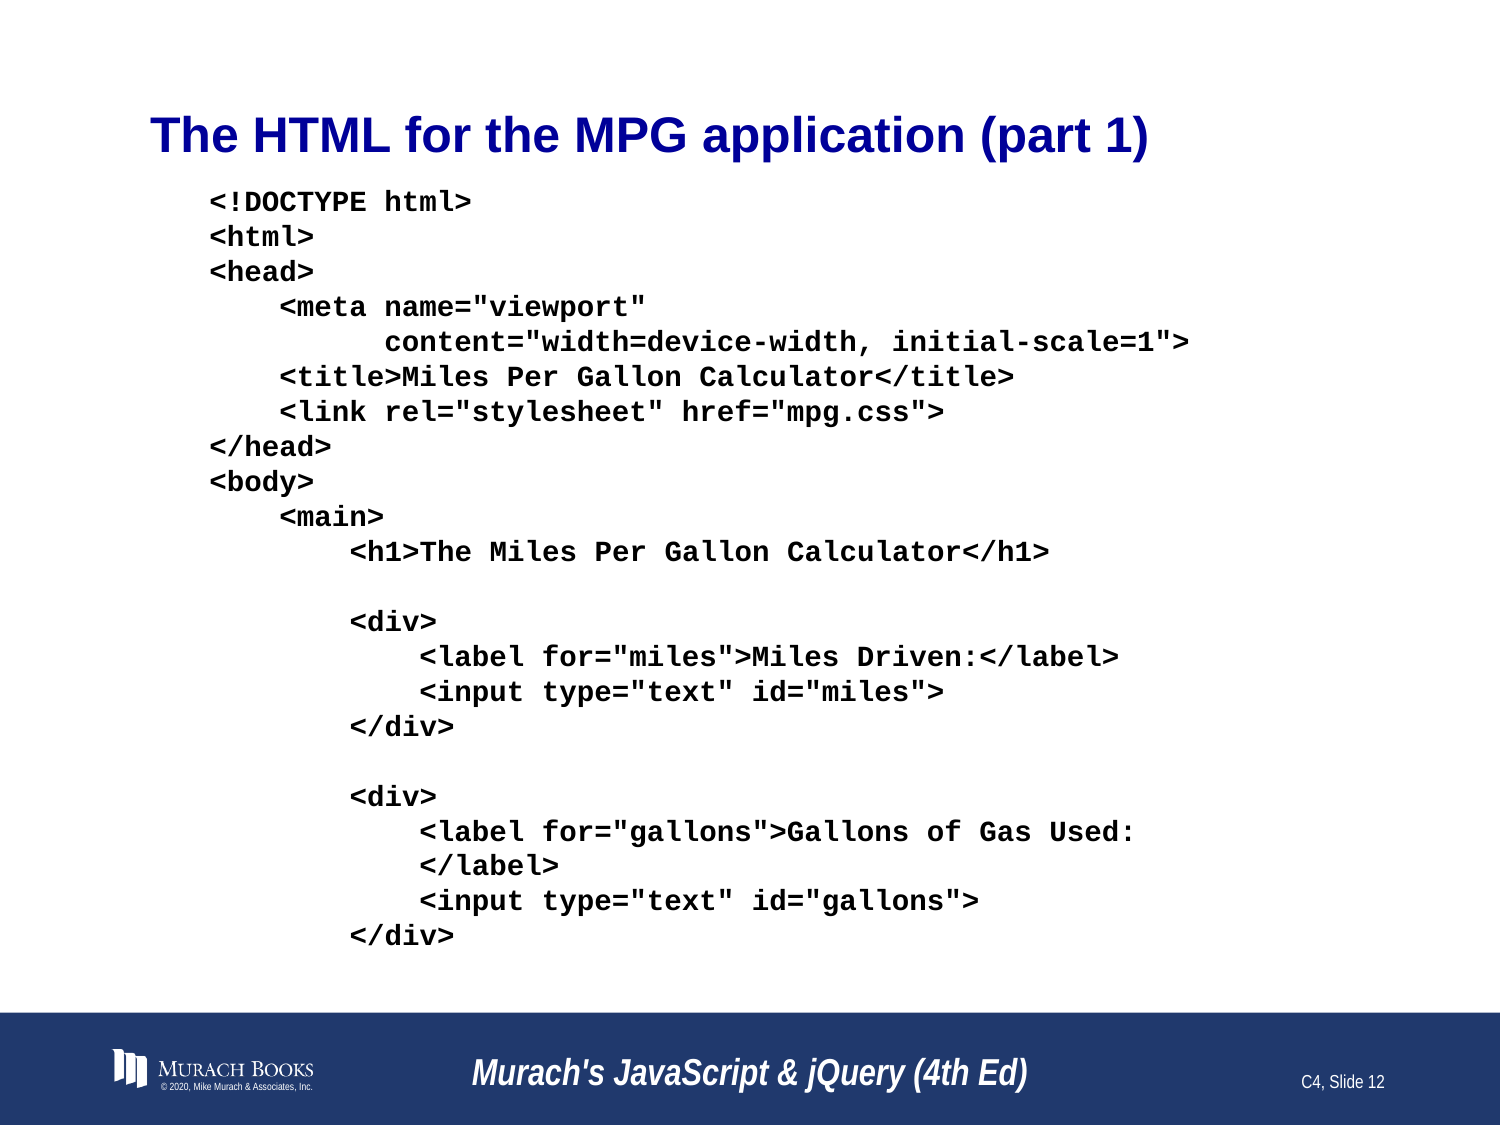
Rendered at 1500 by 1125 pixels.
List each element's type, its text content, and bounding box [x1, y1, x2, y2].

footer © 2020, Mike Murach & Associates, Inc. [12, 1025, 463, 1100]
slide_number C4, Slide 12 [1087, 1025, 1400, 1100]
list <!DOCTYPE html> <html> <head> <meta name="viewport" content="width=device-width, initial-scale=1"> <title>Miles Per Gallon Calculator</title> <link rel="stylesheet" href="mpg.css"> </head> <body> <main> <h1>The Miles Per Gallon Calculator</h1> <div> <label for="miles">Miles Driven:</label> <input type="text" id="miles"> </div> <div> <label for="gallons">Gallons of Gas Used: </label> <input type="text" id="gallons"> </div> [137, 174, 1350, 975]
title The HTML for the MPG application (part 1) [150, 102, 1350, 164]
slide_number Murach's JavaScript & jQuery (4th Ed) [463, 1025, 1050, 1100]
